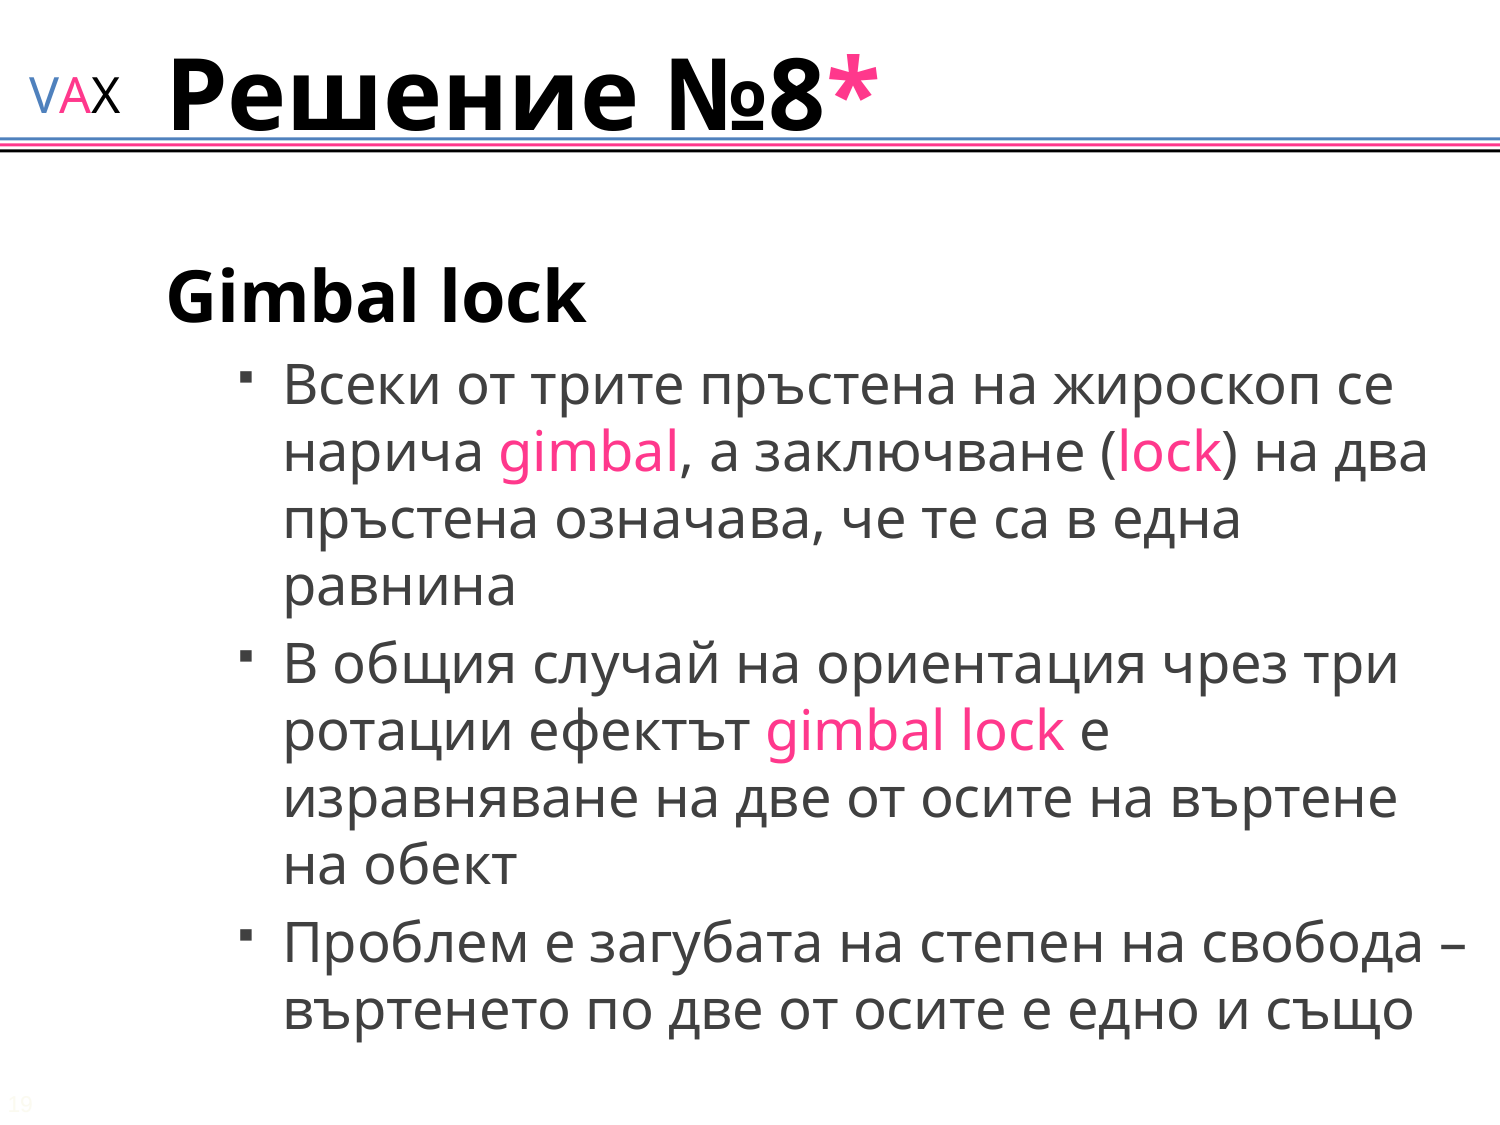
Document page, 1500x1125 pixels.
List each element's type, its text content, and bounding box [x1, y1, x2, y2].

list Gimbal lock Всеки от трите пръстена на жироскоп се нарича gimbal, а заключване (lock) на два пръстена означава, че те са в една равнина В общия случай на ориентация чрез три ротации ефектът gimbal lock е изравняване на две от осите на въртене на обект Проблем е загубата на степен на свобода – въртенето по две от осите е едно и също [150, 200, 1488, 1113]
title Решение №8* [0, 37, 1500, 144]
